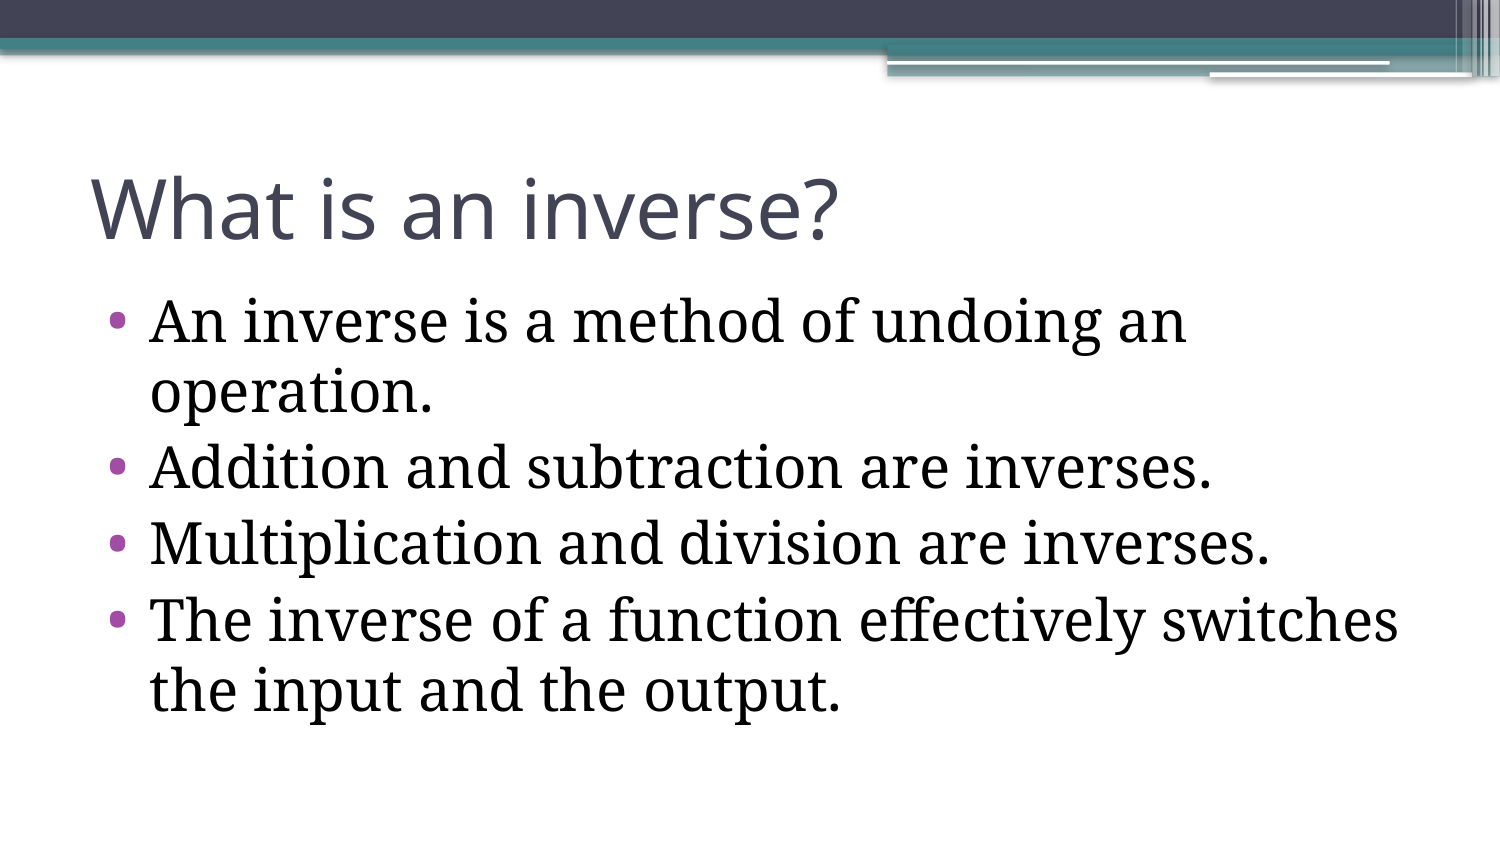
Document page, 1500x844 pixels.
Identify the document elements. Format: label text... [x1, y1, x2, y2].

title What is an inverse? [74, 140, 1426, 273]
list An inverse is a method of undoing an operation. Addition and subtraction are inverses. Multiplication and division are inverses. The inverse of a function effectively switches the input and the output. [74, 276, 1426, 809]
